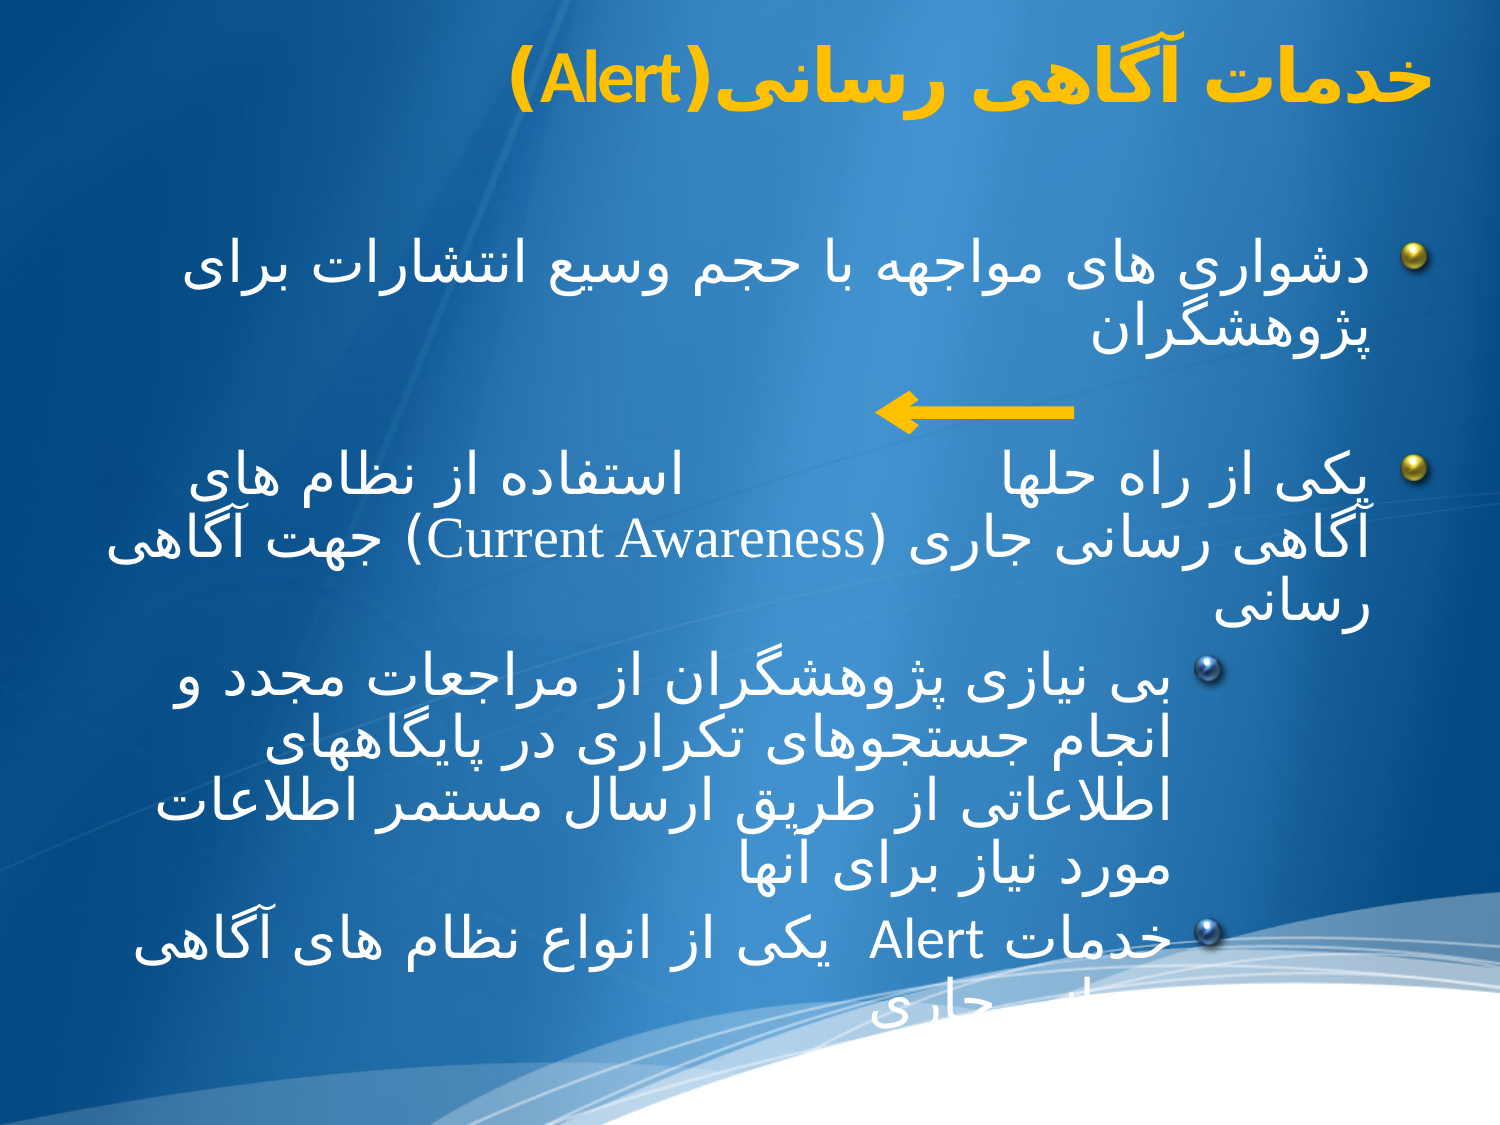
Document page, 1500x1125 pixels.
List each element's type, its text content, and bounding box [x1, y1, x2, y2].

list دشواری های مواجهه با حجم وسیع انتشارات برای پژوهشگران یکی از راه حلها استفاده از نظام های آگاهی رسانی جاری (Current Awareness) جهت آگاهی رسانی بی نیازی پژوهشگران از مراجعات مجدد و انجام جستجوهای تکراری در پایگاههای اطلاعاتی از طریق ارسال مستمر اطلاعات مورد نیاز برای آنها خدمات Alert یکی از انواع نظام های آگاهی رسانی جاری [62, 231, 1438, 953]
title خدمات آگاهی رسانی(Alert) [62, 37, 1438, 147]
picture [0, 0, 1500, 1125]
